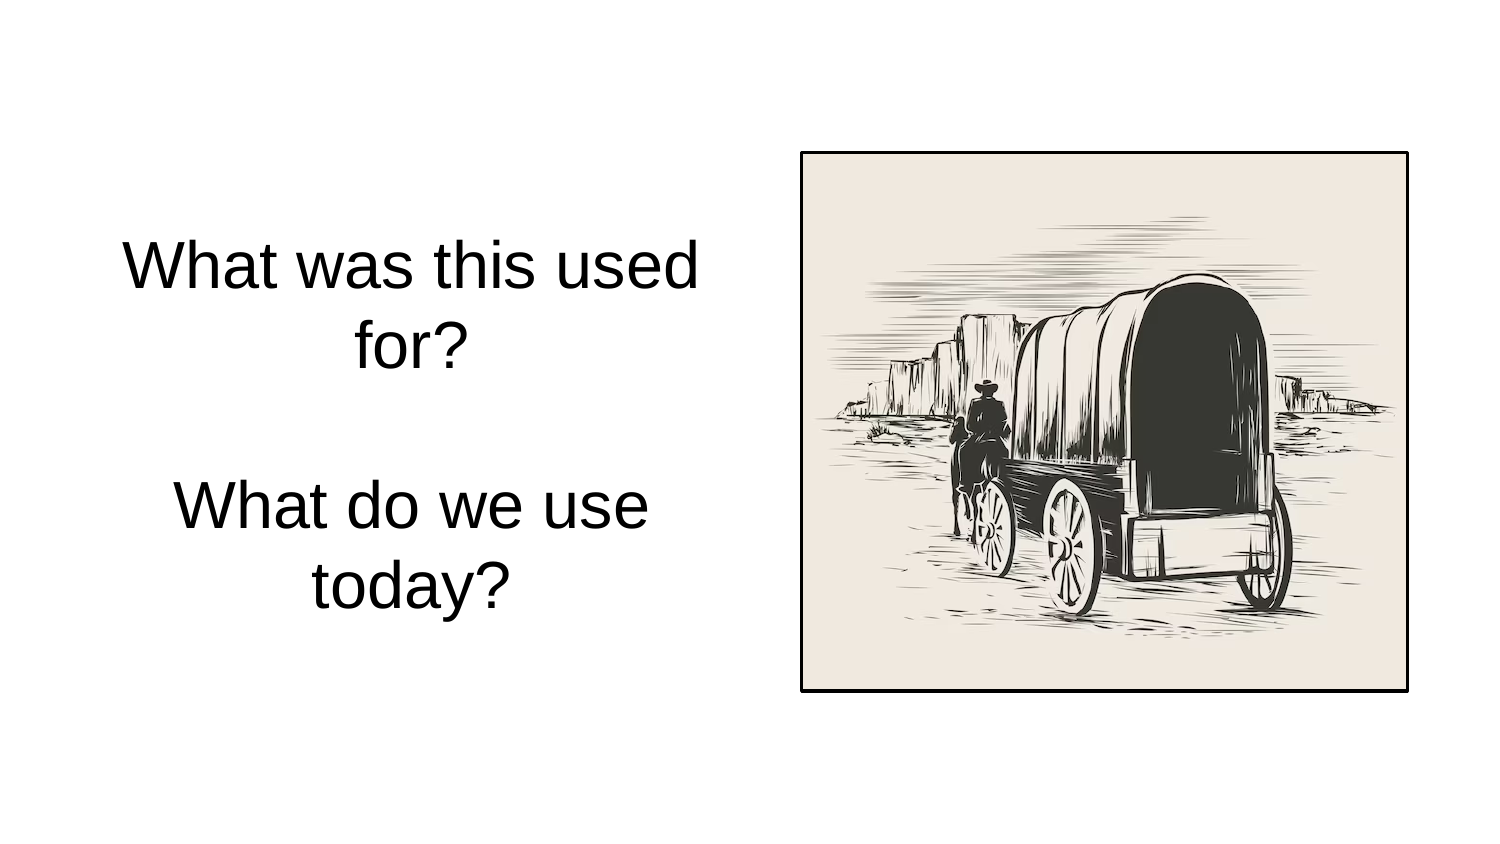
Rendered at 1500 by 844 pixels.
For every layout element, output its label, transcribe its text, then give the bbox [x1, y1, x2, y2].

title What was this used for? What do we use today? [51, 134, 773, 710]
picture [802, 154, 1406, 690]
